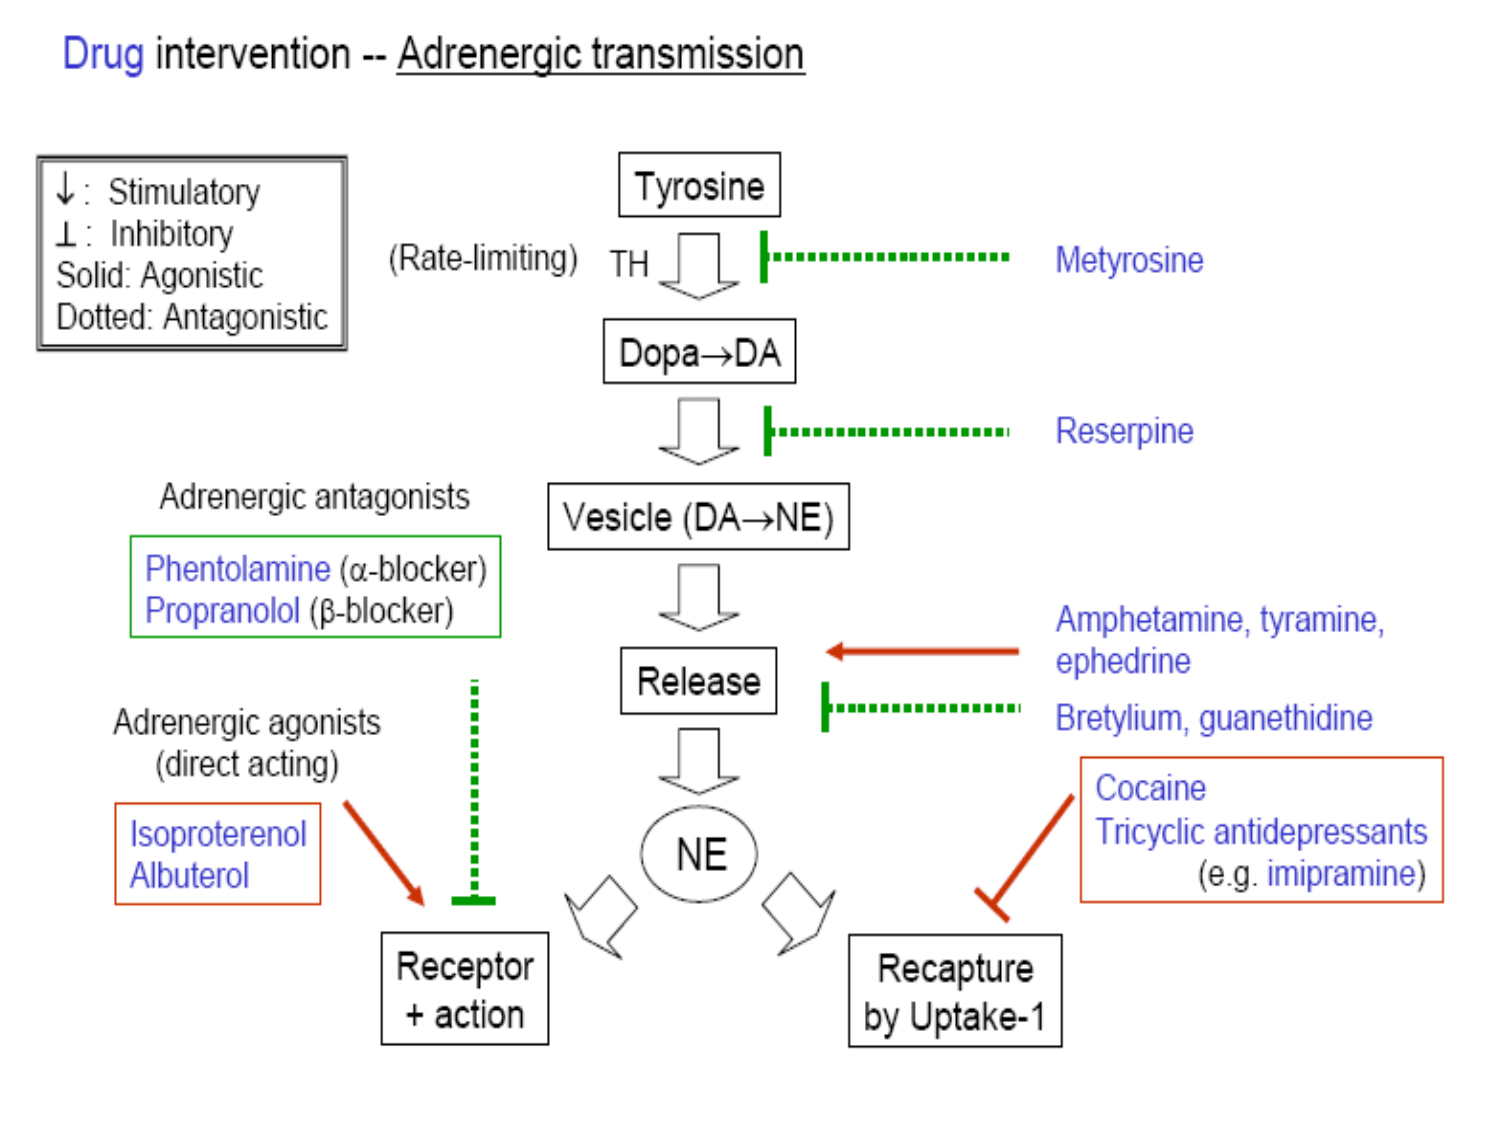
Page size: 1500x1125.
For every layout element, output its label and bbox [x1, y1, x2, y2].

text_box [0, 0, 1500, 1125]
